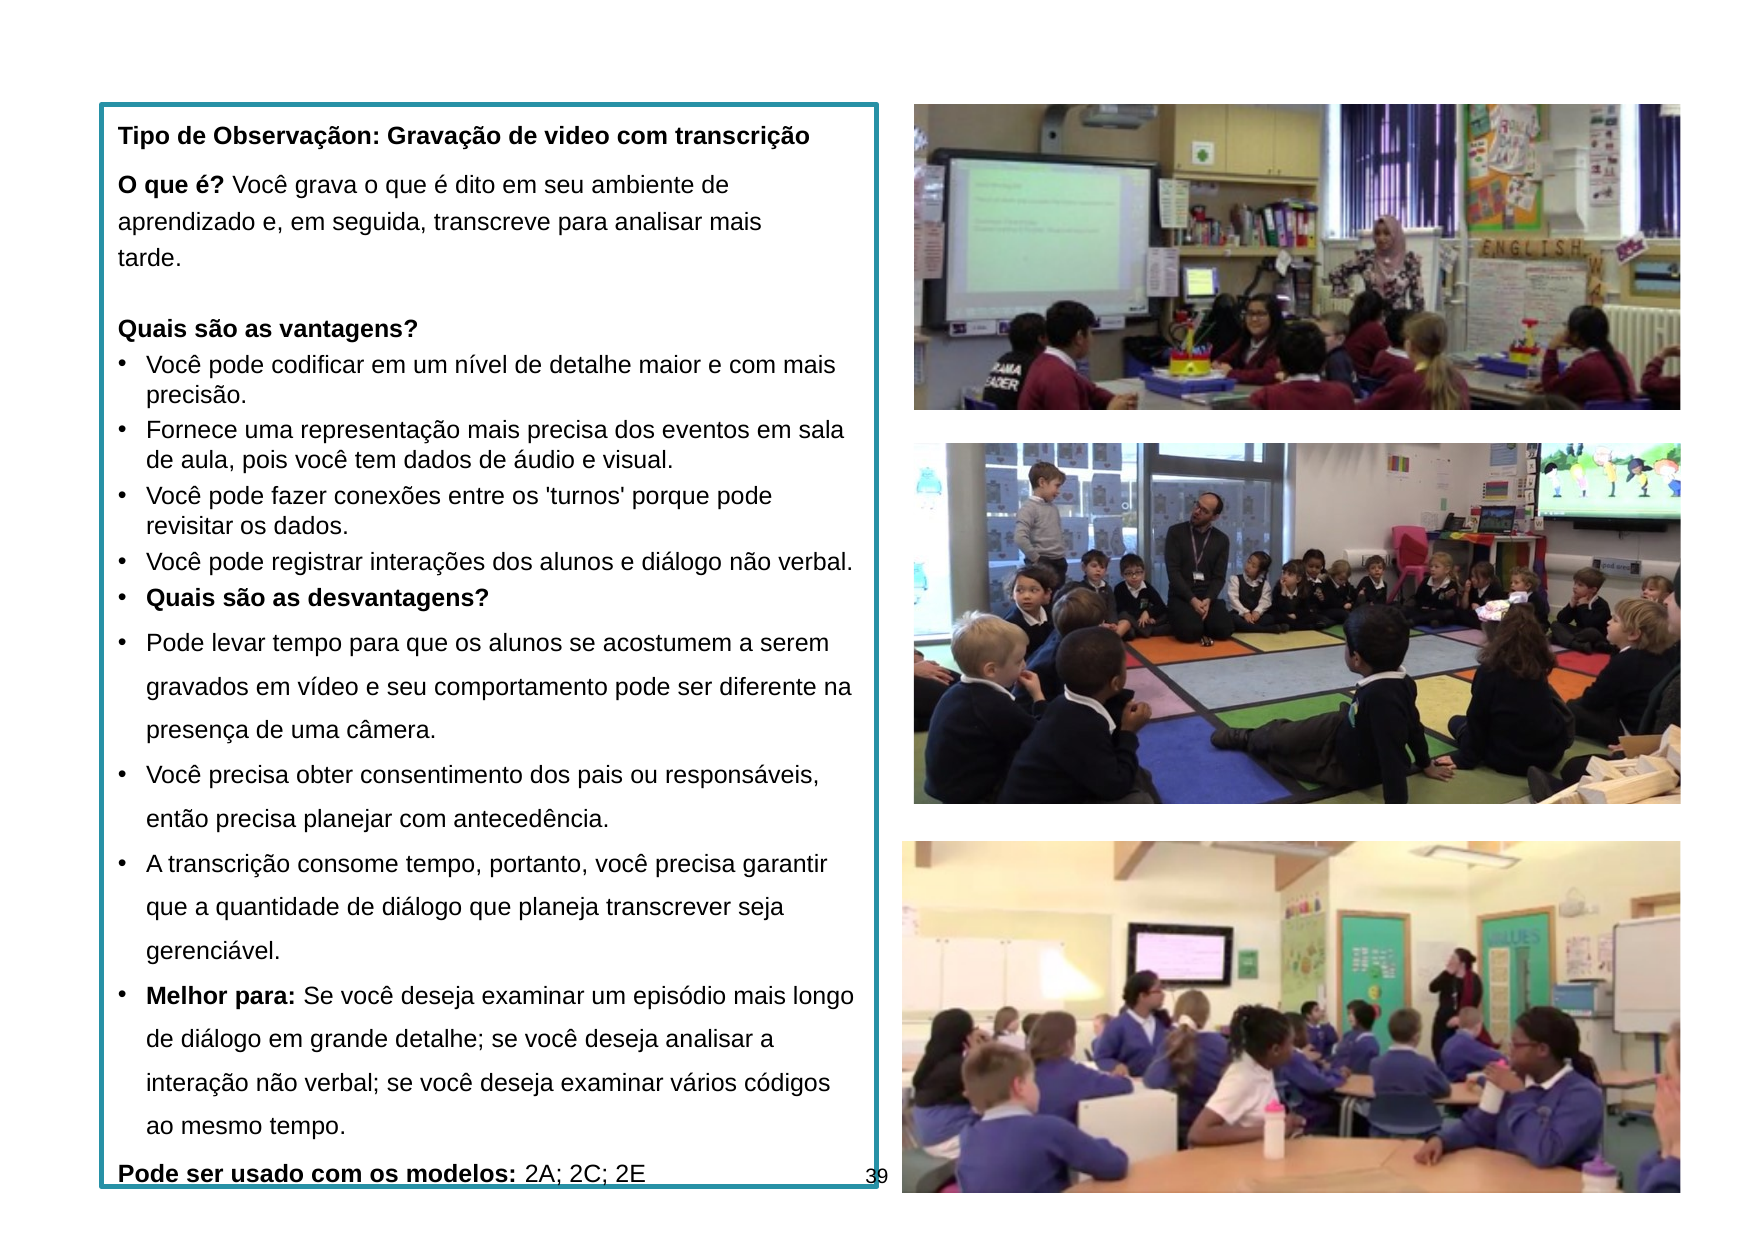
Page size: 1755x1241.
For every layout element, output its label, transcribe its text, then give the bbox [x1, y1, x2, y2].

text_box [913, 443, 1681, 804]
slide_number 39 [861, 1162, 893, 1241]
text_box [101, 104, 877, 1187]
text_box [902, 841, 1681, 1193]
text_box [914, 104, 1681, 410]
text_box Tipo de Observaçãon: Gravação de video com transcrição O que é? Você grava o que é dito em seu ambiente de aprendizado e, em seguida, transcreve para analisar mais tarde. Quais são as vantagens? Você pode codificar em um nível de detalhe maior e com mais precisão. Fornece uma representação mais precisa dos eventos em sala de aula, pois você tem dados de áudio e visual. Você pode fazer conexões entre os 'turnos' porque pode revisitar os dados. Você pode registrar interações dos alunos e diálogo não verbal. Quais são as desvantagens? Pode levar tempo para que os alunos se acostumem a serem gravados em vídeo e seu comportamento pode ser diferente na presença de uma câmera. Você precisa obter consentimento dos pais ou responsáveis, então precisa planejar com antecedência. A transcrição consome tempo, portanto, você precisa garantir que a quantidade de diálogo que planeja transcrever seja gerenciável. Melhor para: Se você deseja examinar um episódio mais longo de diálogo em grande detalhe; se você deseja analisar a interação não verbal; se você deseja examinar vários códigos ao mesmo tempo. Pode ser usado com os modelos: 2A; 2C; 2E [115, 119, 857, 1188]
